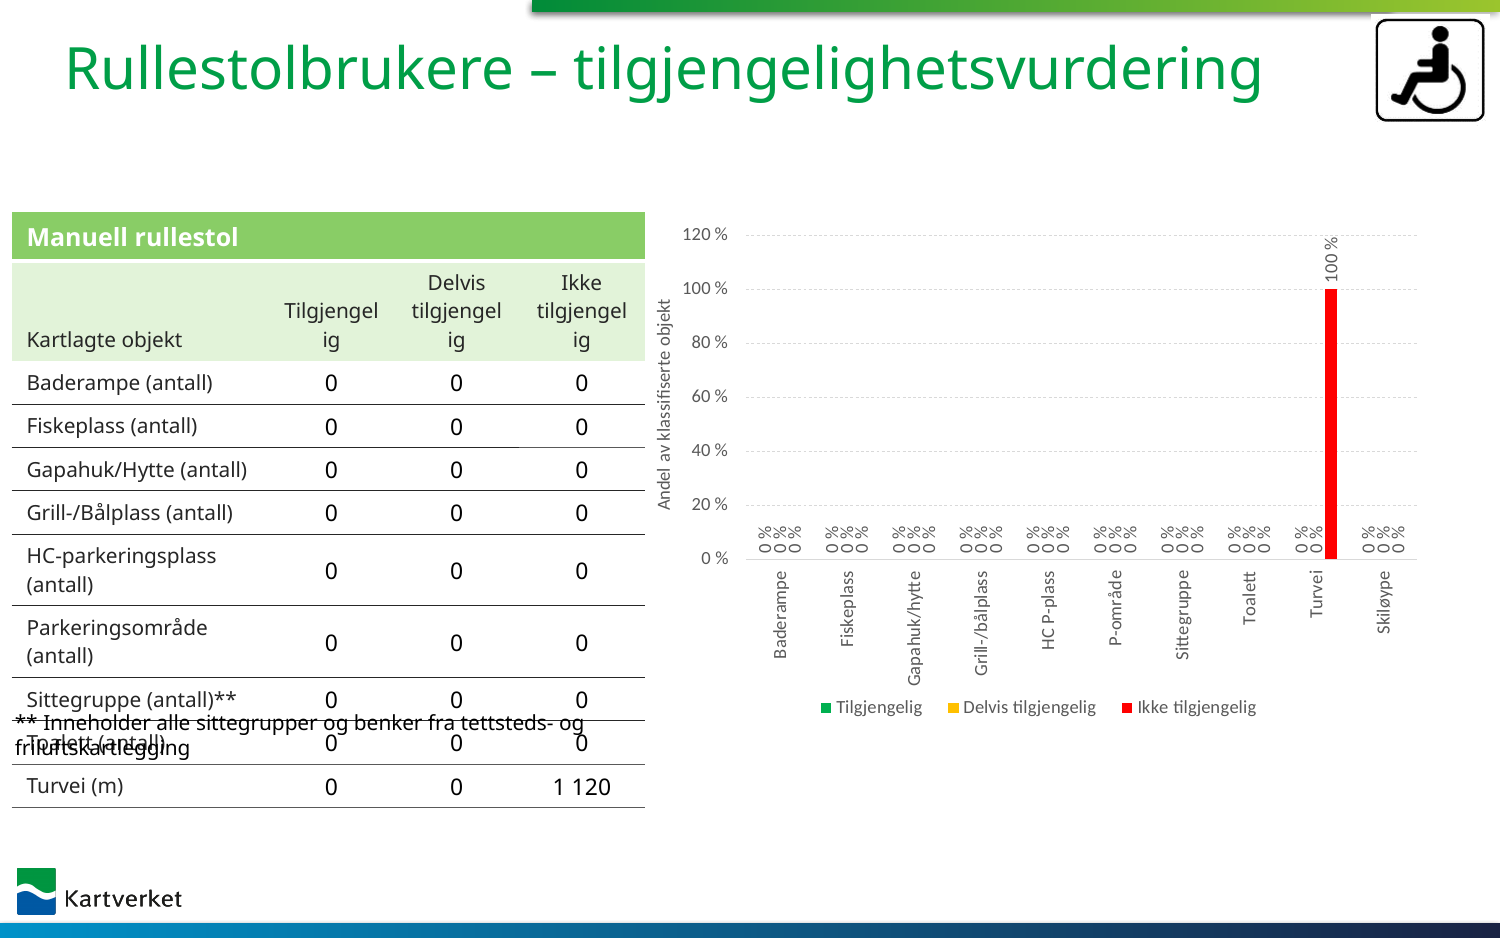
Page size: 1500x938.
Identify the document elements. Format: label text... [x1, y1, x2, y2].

table_cell 0 [394, 491, 519, 534]
table_cell Grill-/Bålplass (antall) [12, 491, 269, 534]
table_cell Fiskeplass (antall) [12, 405, 269, 447]
table_cell Parkeringsområde (antall) [12, 606, 269, 677]
table_cell Tilgjengelig [269, 263, 394, 361]
text_box ** Inneholder alle sittegrupper og benker fra tettsteds- og friluftskartlegging [0, 702, 745, 768]
table_cell 0 [269, 448, 394, 490]
table_cell 0 [394, 405, 519, 447]
table_cell 0 [269, 678, 394, 702]
table_cell 0 [519, 606, 638, 677]
table_cell 0 [394, 768, 519, 807]
picture [1371, 13, 1491, 127]
table_cell Turvei (m) [12, 768, 269, 807]
table_cell 0 [269, 768, 394, 807]
table_cell 0 [269, 361, 394, 404]
table_cell Ikke tilgjengelig [519, 263, 638, 361]
table_cell 0 [394, 606, 519, 677]
table_cell 0 [519, 448, 638, 490]
table_cell 0 [519, 491, 638, 534]
table_cell 0 [519, 361, 638, 404]
table_cell Kartlagte objekt [12, 263, 269, 361]
table_cell 1 120 [519, 768, 645, 807]
table_cell HC-parkeringsplass (antall) [12, 535, 269, 605]
table_cell 0 [269, 491, 394, 534]
table_cell Baderampe (antall) [12, 361, 269, 404]
picture [643, 218, 1427, 728]
table_cell 0 [394, 361, 519, 404]
table_header Manuell rullestol [12, 212, 645, 259]
table_cell 0 [519, 678, 638, 702]
table_cell 0 [269, 606, 394, 677]
table_cell 0 [269, 405, 394, 447]
text_box Rullestolbrukere – tilgjengelighetsvurdering [49, 12, 1372, 109]
table_cell 0 [519, 405, 638, 447]
table_cell 0 [519, 535, 638, 605]
table_cell 0 [269, 535, 394, 605]
table_cell Sittegruppe (antall)** [12, 678, 269, 702]
table_cell 0 [394, 678, 519, 702]
table_cell 0 [394, 535, 519, 605]
table_cell Delvis tilgjengelig [394, 263, 519, 361]
table_cell Gapahuk/Hytte (antall) [12, 448, 269, 490]
table_cell 0 [394, 448, 519, 490]
